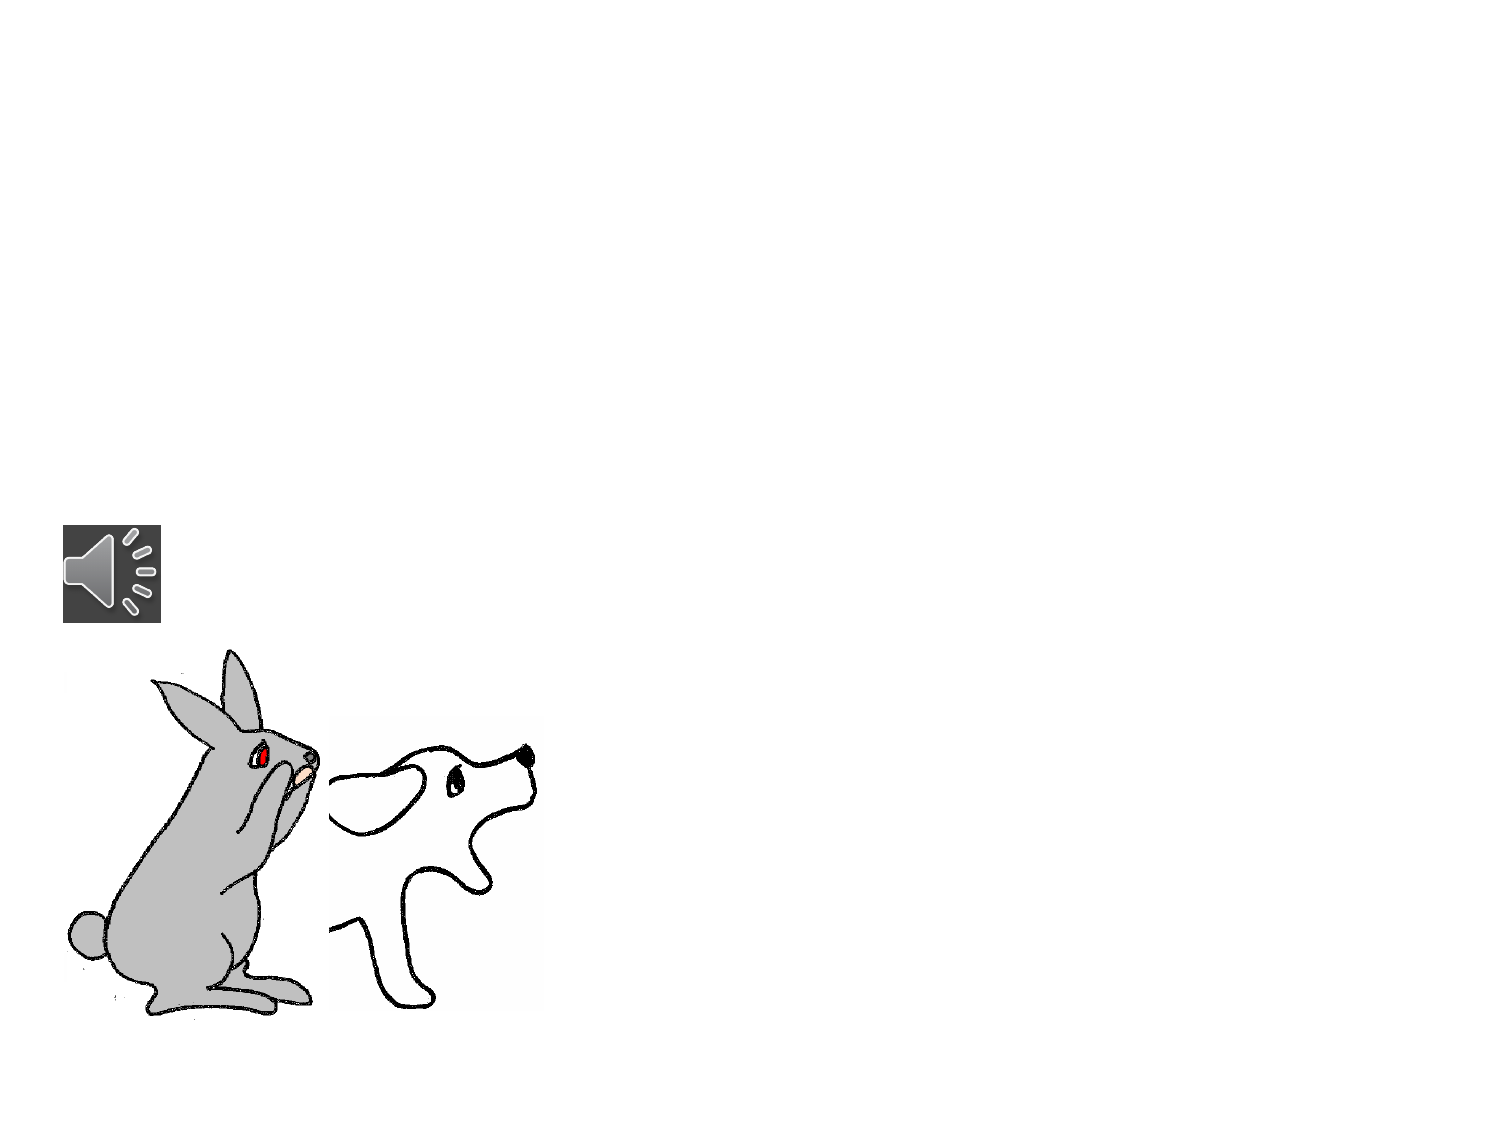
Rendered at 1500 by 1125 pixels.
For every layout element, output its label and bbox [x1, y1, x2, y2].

picture [61, 523, 163, 625]
picture [64, 644, 544, 1020]
